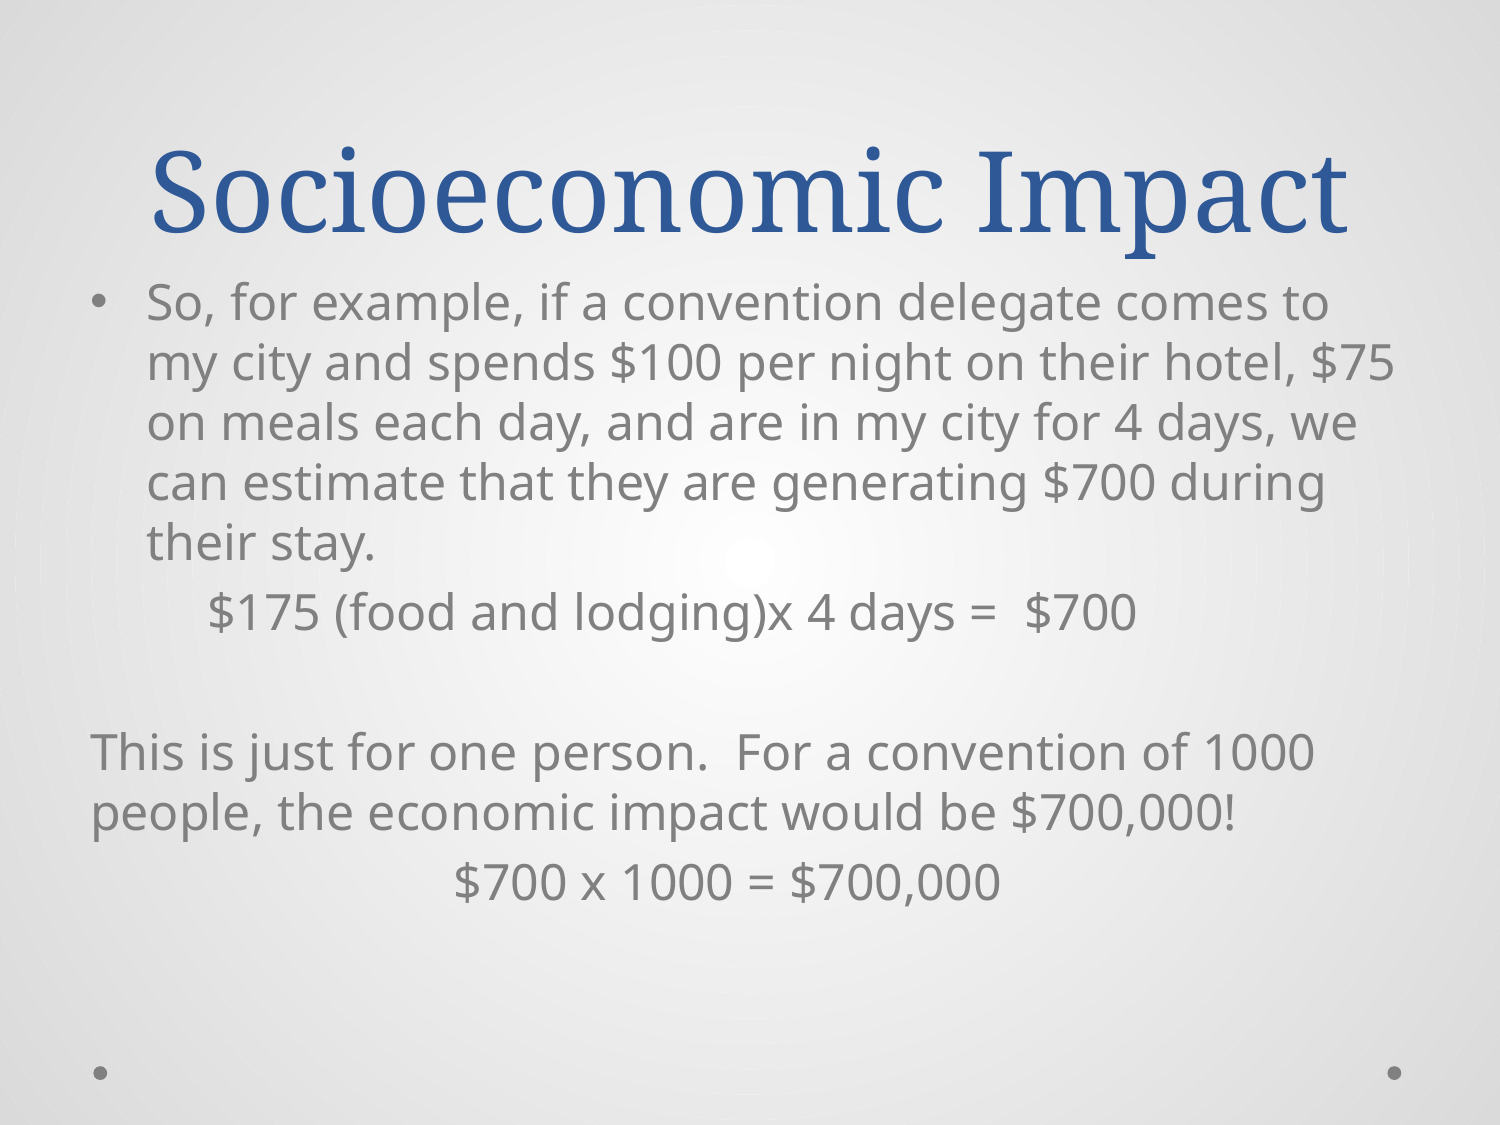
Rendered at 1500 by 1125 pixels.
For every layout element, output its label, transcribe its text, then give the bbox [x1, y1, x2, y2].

list So, for example, if a convention delegate comes to my city and spends $100 per night on their hotel, $75 on meals each day, and are in my city for 4 days, we can estimate that they are generating $700 during their stay. $175 (food and lodging)x 4 days = $700 This is just for one person. For a convention of 1000 people, the economic impact would be $700,000! $700 x 1000 = $700,000 [75, 262, 1425, 1005]
title Socioeconomic Impact [75, 0, 1425, 262]
